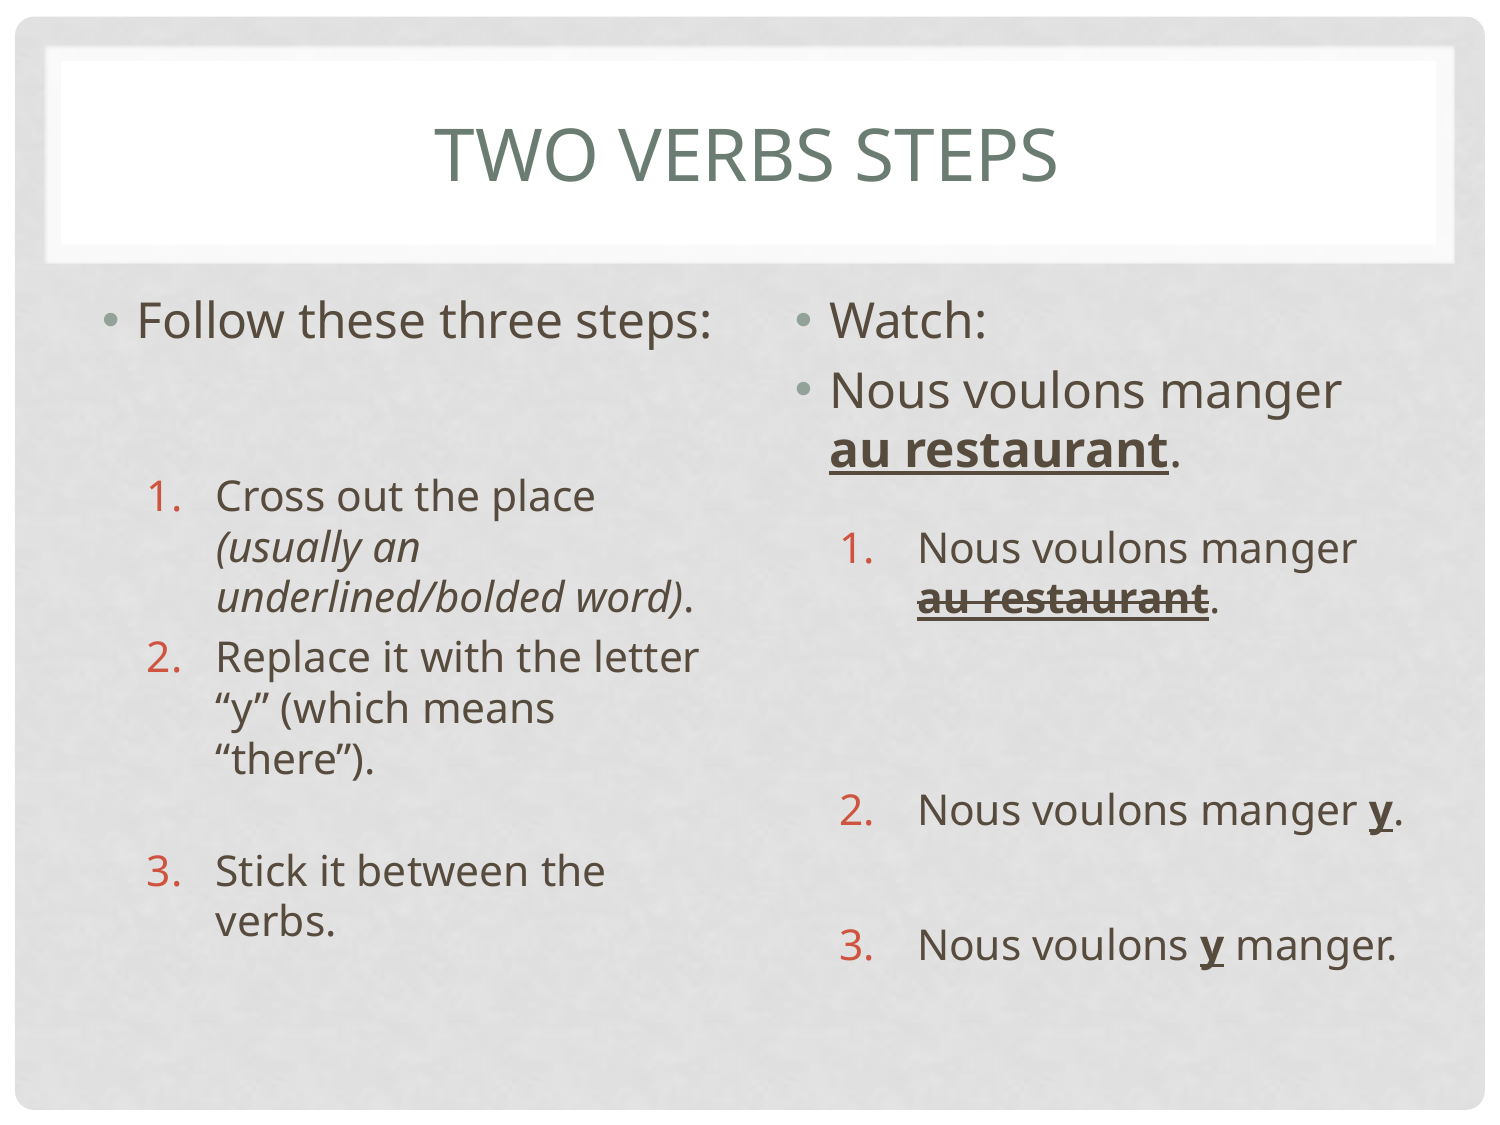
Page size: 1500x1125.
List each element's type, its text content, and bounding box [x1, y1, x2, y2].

list Follow these three steps: Cross out the place (usually an underlined/bolded word). Replace it with the letter “y” (which means “there”). Stick it between the verbs. [69, 281, 733, 1005]
list Watch: Nous voulons manger au restaurant. Nous voulons manger au restaurant. Nous voulons manger y. Nous voulons y manger. [762, 281, 1425, 1005]
title Two verbs steps [69, 66, 1425, 238]
